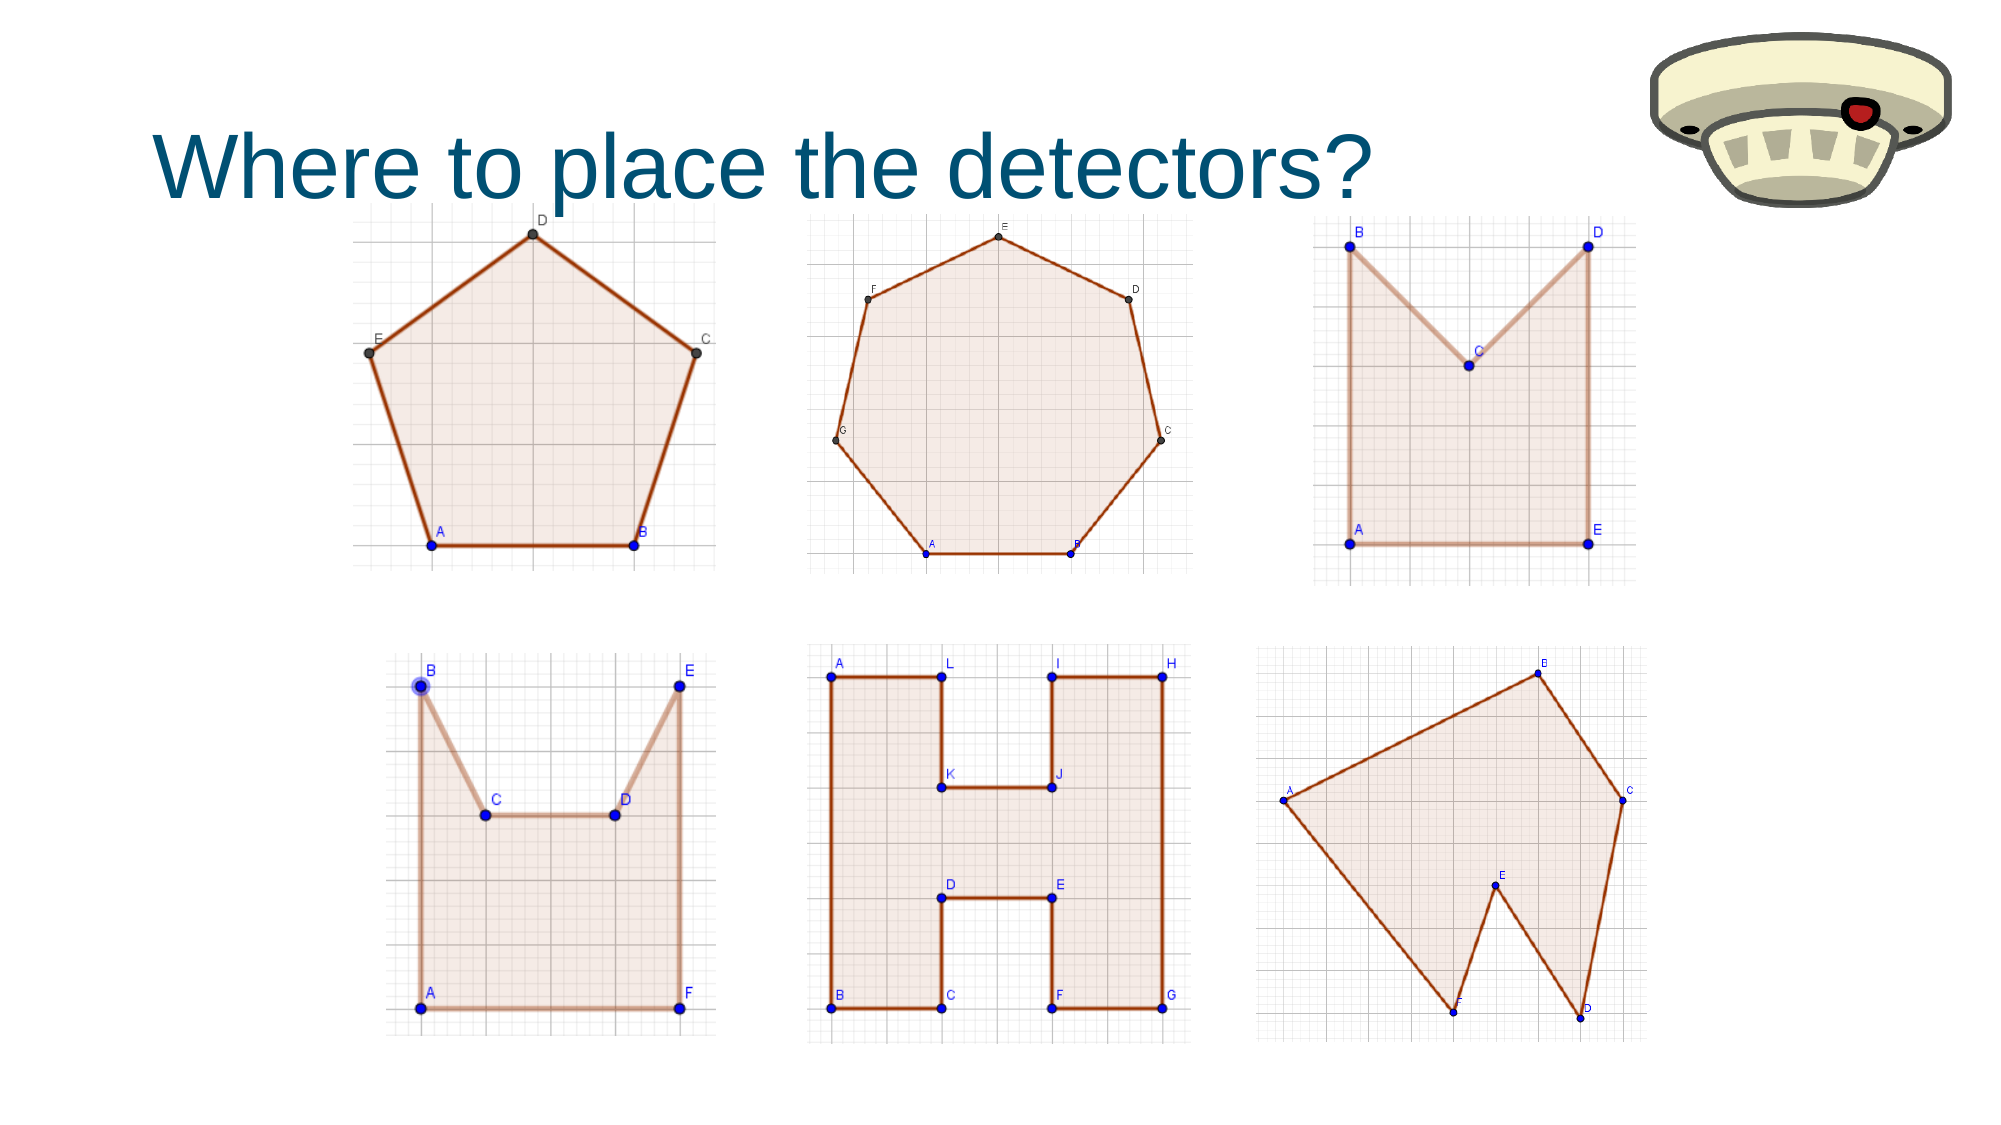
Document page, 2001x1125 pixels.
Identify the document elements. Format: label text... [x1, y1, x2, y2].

picture [1650, 32, 1952, 208]
picture [352, 203, 716, 571]
picture [1313, 216, 1636, 586]
title Where to place the detectors? [137, 59, 1863, 278]
picture [807, 644, 1191, 1044]
picture [386, 652, 716, 1036]
picture [1256, 646, 1648, 1043]
picture [807, 214, 1193, 575]
